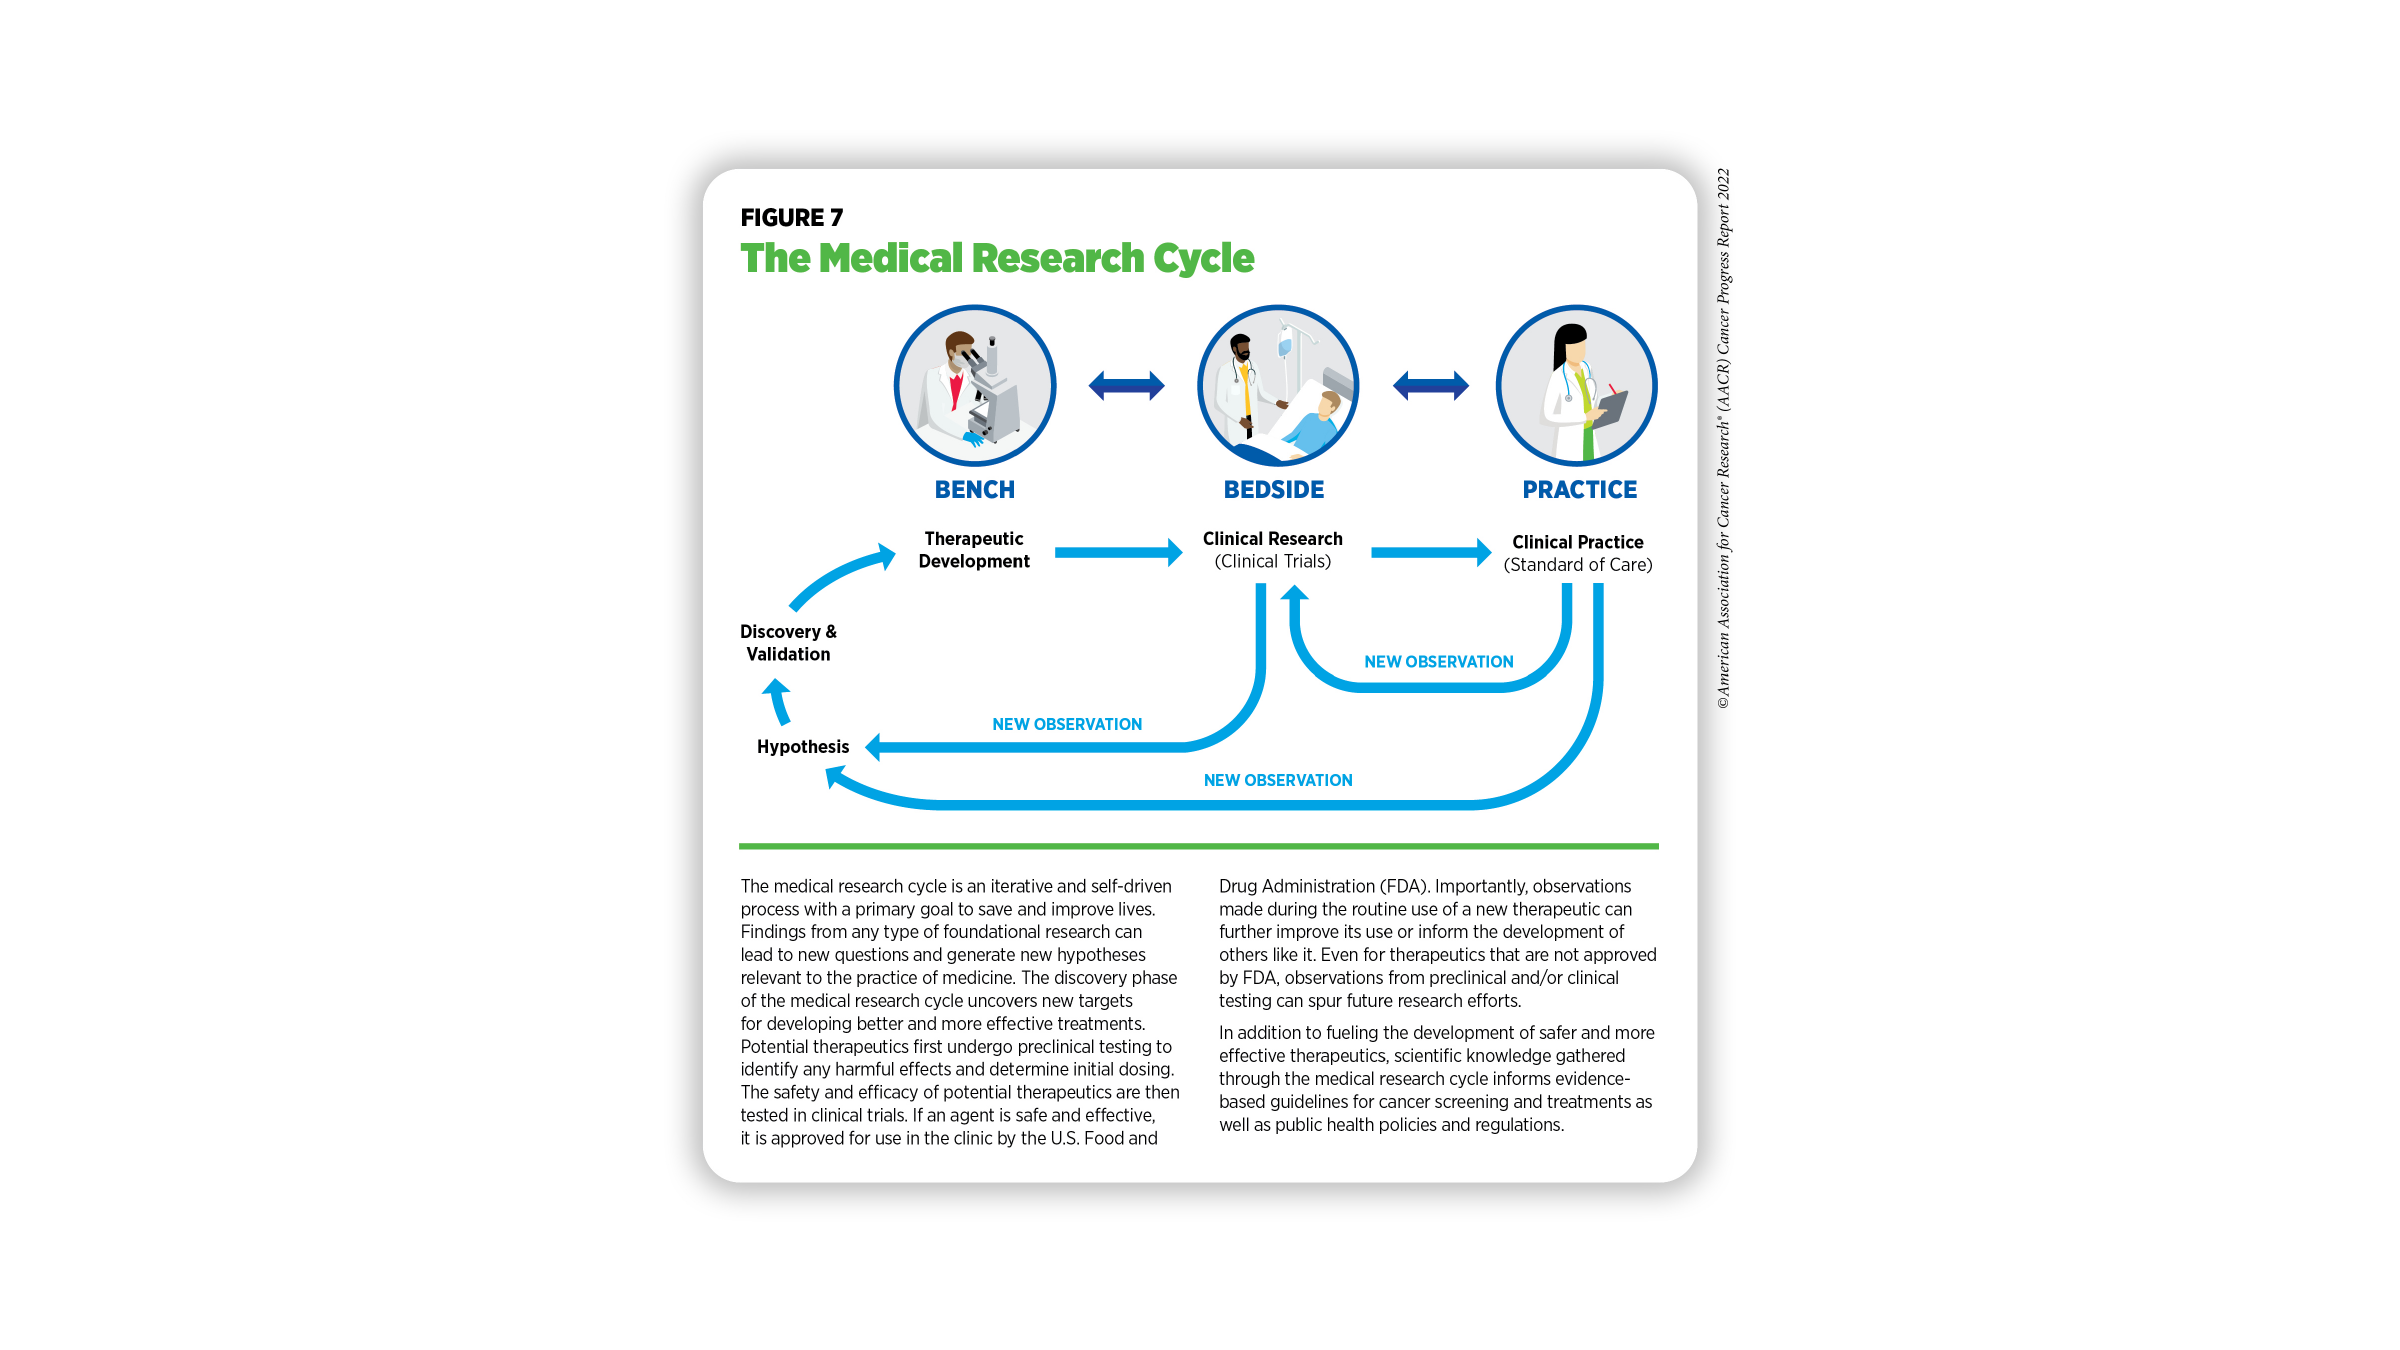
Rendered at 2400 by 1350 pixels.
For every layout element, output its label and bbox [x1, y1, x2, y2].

picture [646, 112, 1754, 1238]
